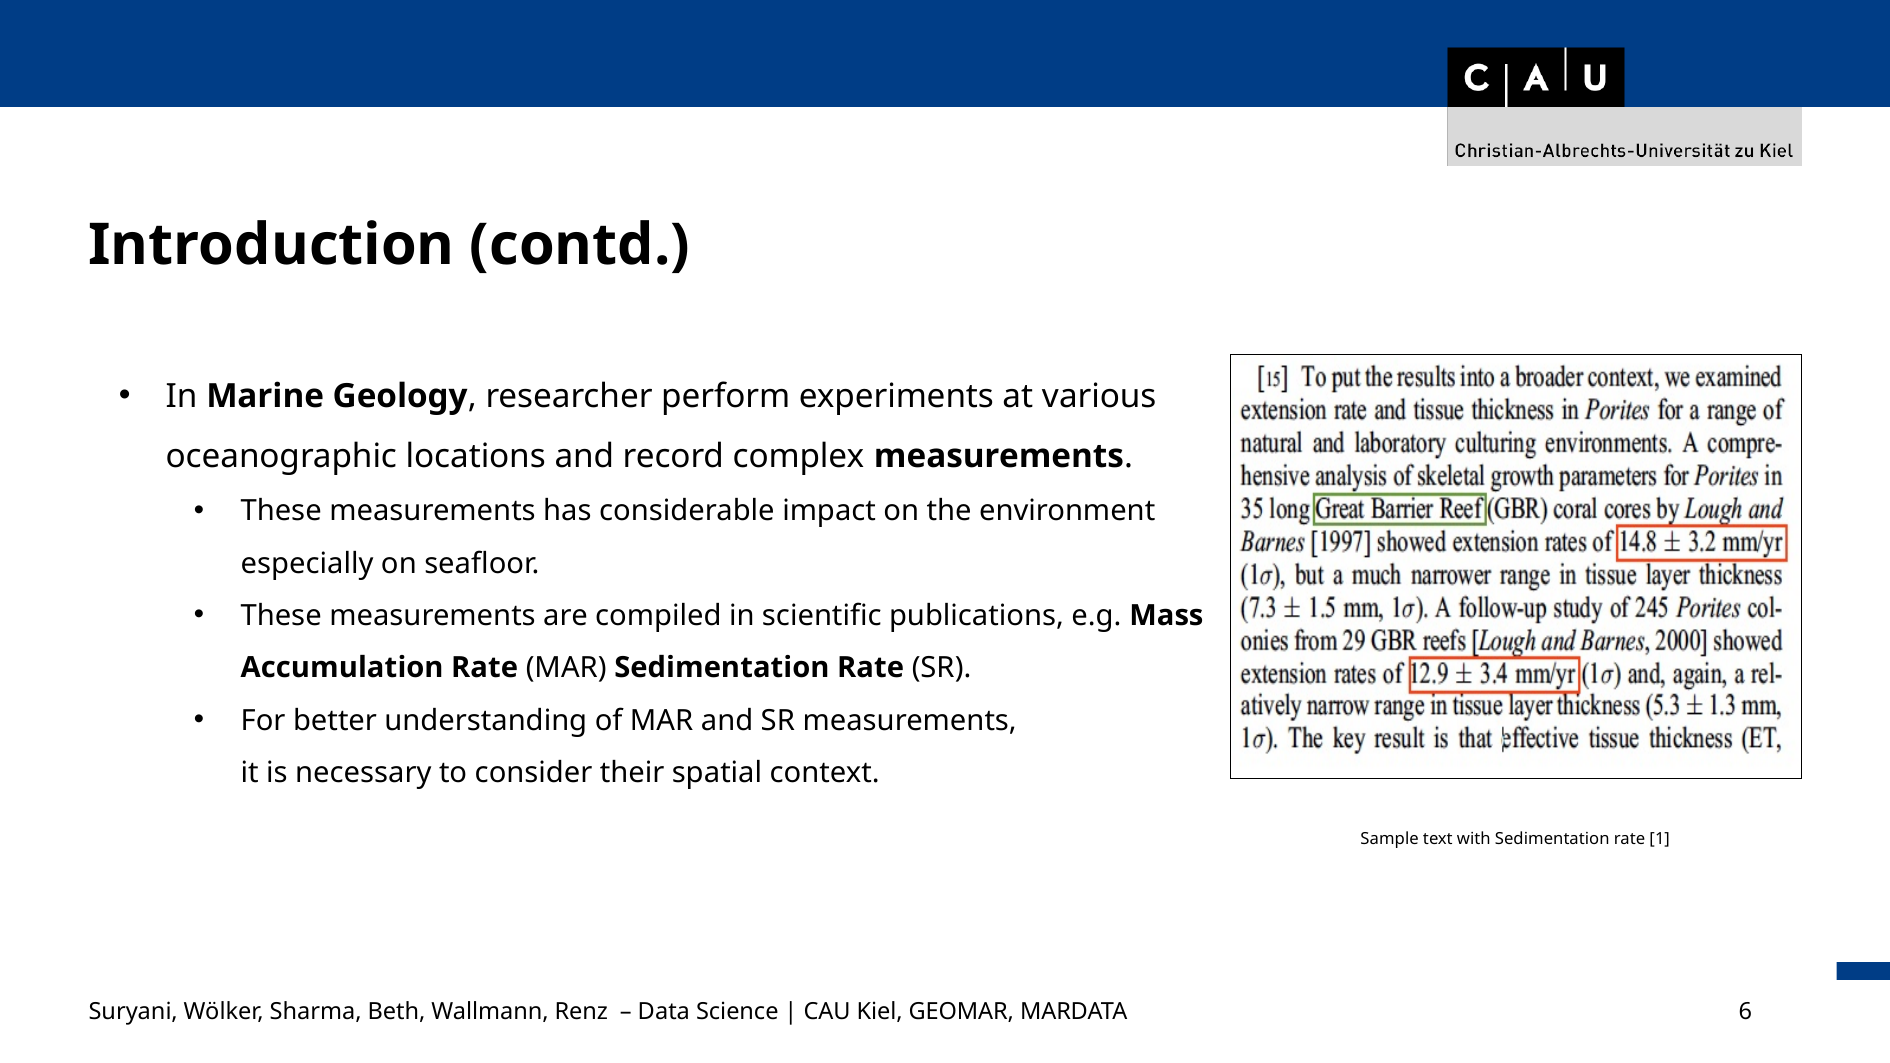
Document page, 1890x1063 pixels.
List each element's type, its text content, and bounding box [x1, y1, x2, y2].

text_box Introduction (contd.) [88, 206, 1743, 313]
text_box In Marine Geology, researcher perform experiments at various oceanographic locations and record complex measurements. These measurements has considerable impact on the environment especially on seafloor. These measurements are compiled in scientific publications, e.g. Mass Accumulation Rate (MAR) Sedimentation Rate (SR). For better understanding of MAR and SR measurements, it is necessary to consider their spatial context. [88, 354, 1330, 869]
text_box Sample text with Sedimentation rate [1] [1304, 820, 1727, 855]
picture [1229, 354, 1802, 780]
text_box Suryani, Wölker, Sharma, Beth, Wallmann, Renz – Data Science | CAU Kiel, GEOMAR, MARDATA 6 [88, 980, 1802, 1028]
picture [0, 0, 1890, 166]
